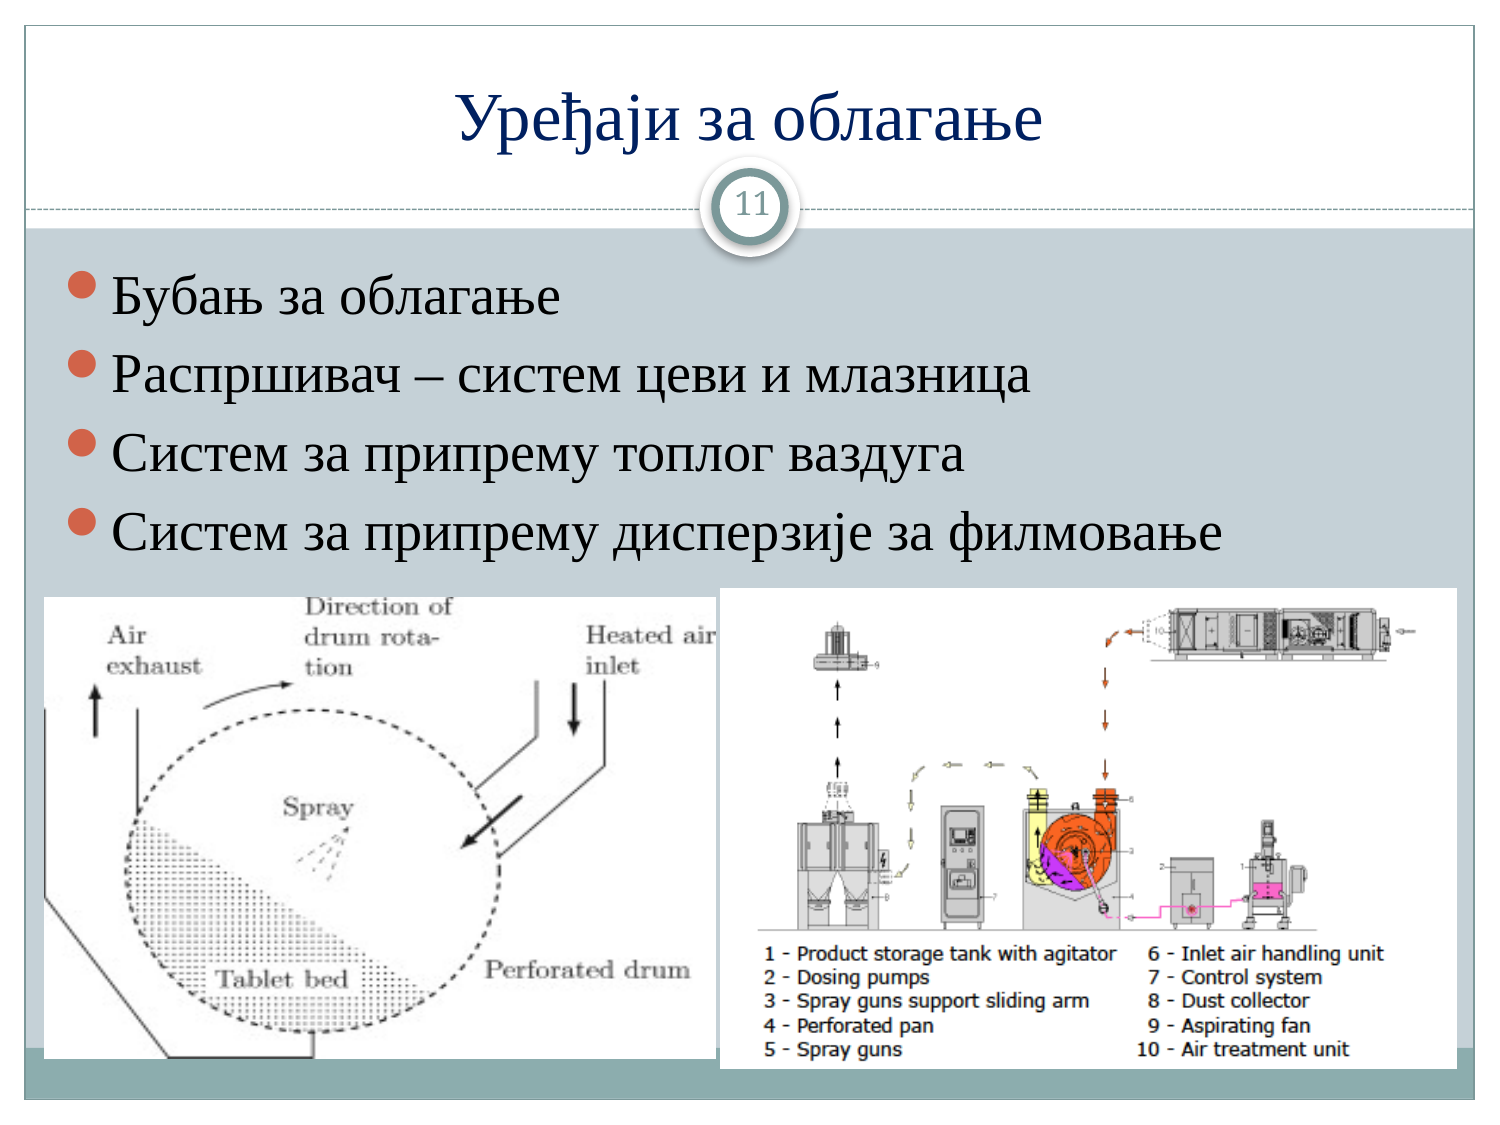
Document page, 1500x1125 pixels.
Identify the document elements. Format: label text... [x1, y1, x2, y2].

picture [720, 588, 1457, 1069]
title Уређаји за облагање [49, 37, 1450, 162]
slide_number 11 [715, 168, 791, 241]
list Бубањ за облагање Распршивач – систем цеви и млазница Систем за припрему топлог ваздуга Систем за припрему дисперзије за филмовање [49, 250, 1445, 595]
picture [44, 597, 716, 1059]
